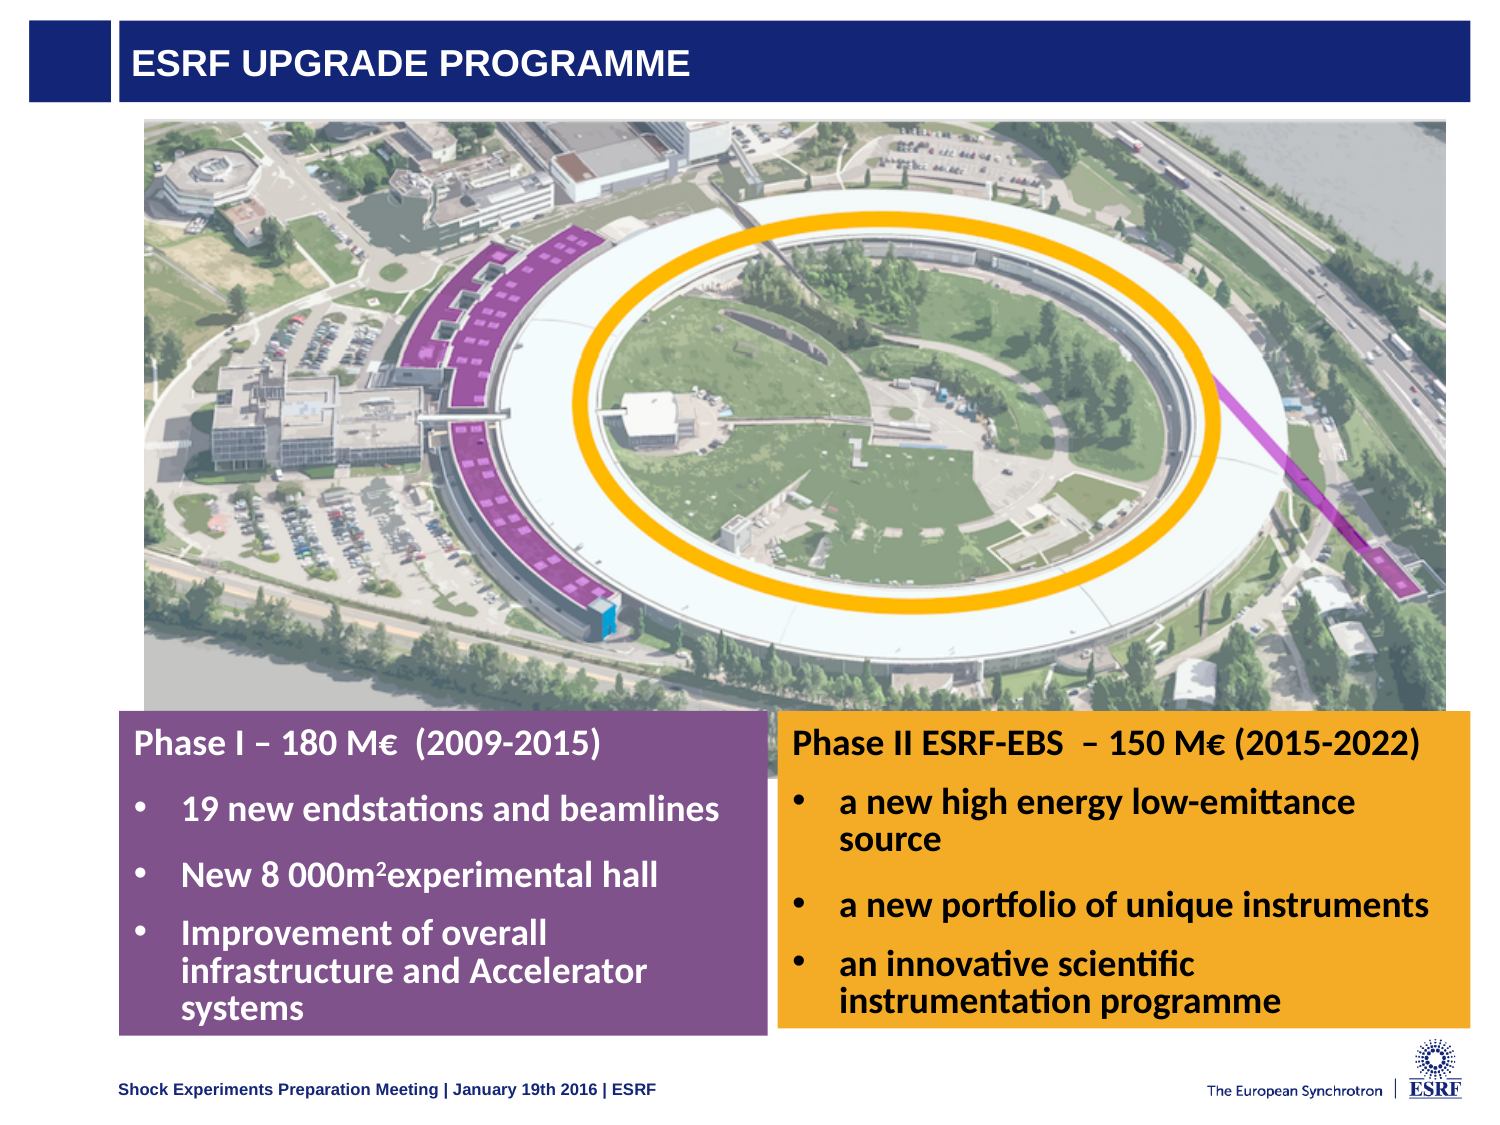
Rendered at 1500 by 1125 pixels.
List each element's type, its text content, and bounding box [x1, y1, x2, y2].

picture [1175, 1018, 1500, 1125]
text_box Phase I – 180 M€ (2009-2015) 19 new endstations and beamlines New 8 000m2experimental hall Improvement of overall infrastructure and Accelerator systems [119, 710, 768, 1036]
title Esrf upgrade programme [119, 20, 1471, 103]
text_box Phase II ESRF-EBS – 150 M€ (2015-2022) a new high energy low-emittance source a new portfolio of unique instruments an innovative scientific instrumentation programme [777, 711, 1471, 1029]
footer Shock Experiments Preparation Meeting | January 19th 2016 | ESRF [118, 1063, 1122, 1099]
picture [144, 119, 1446, 780]
